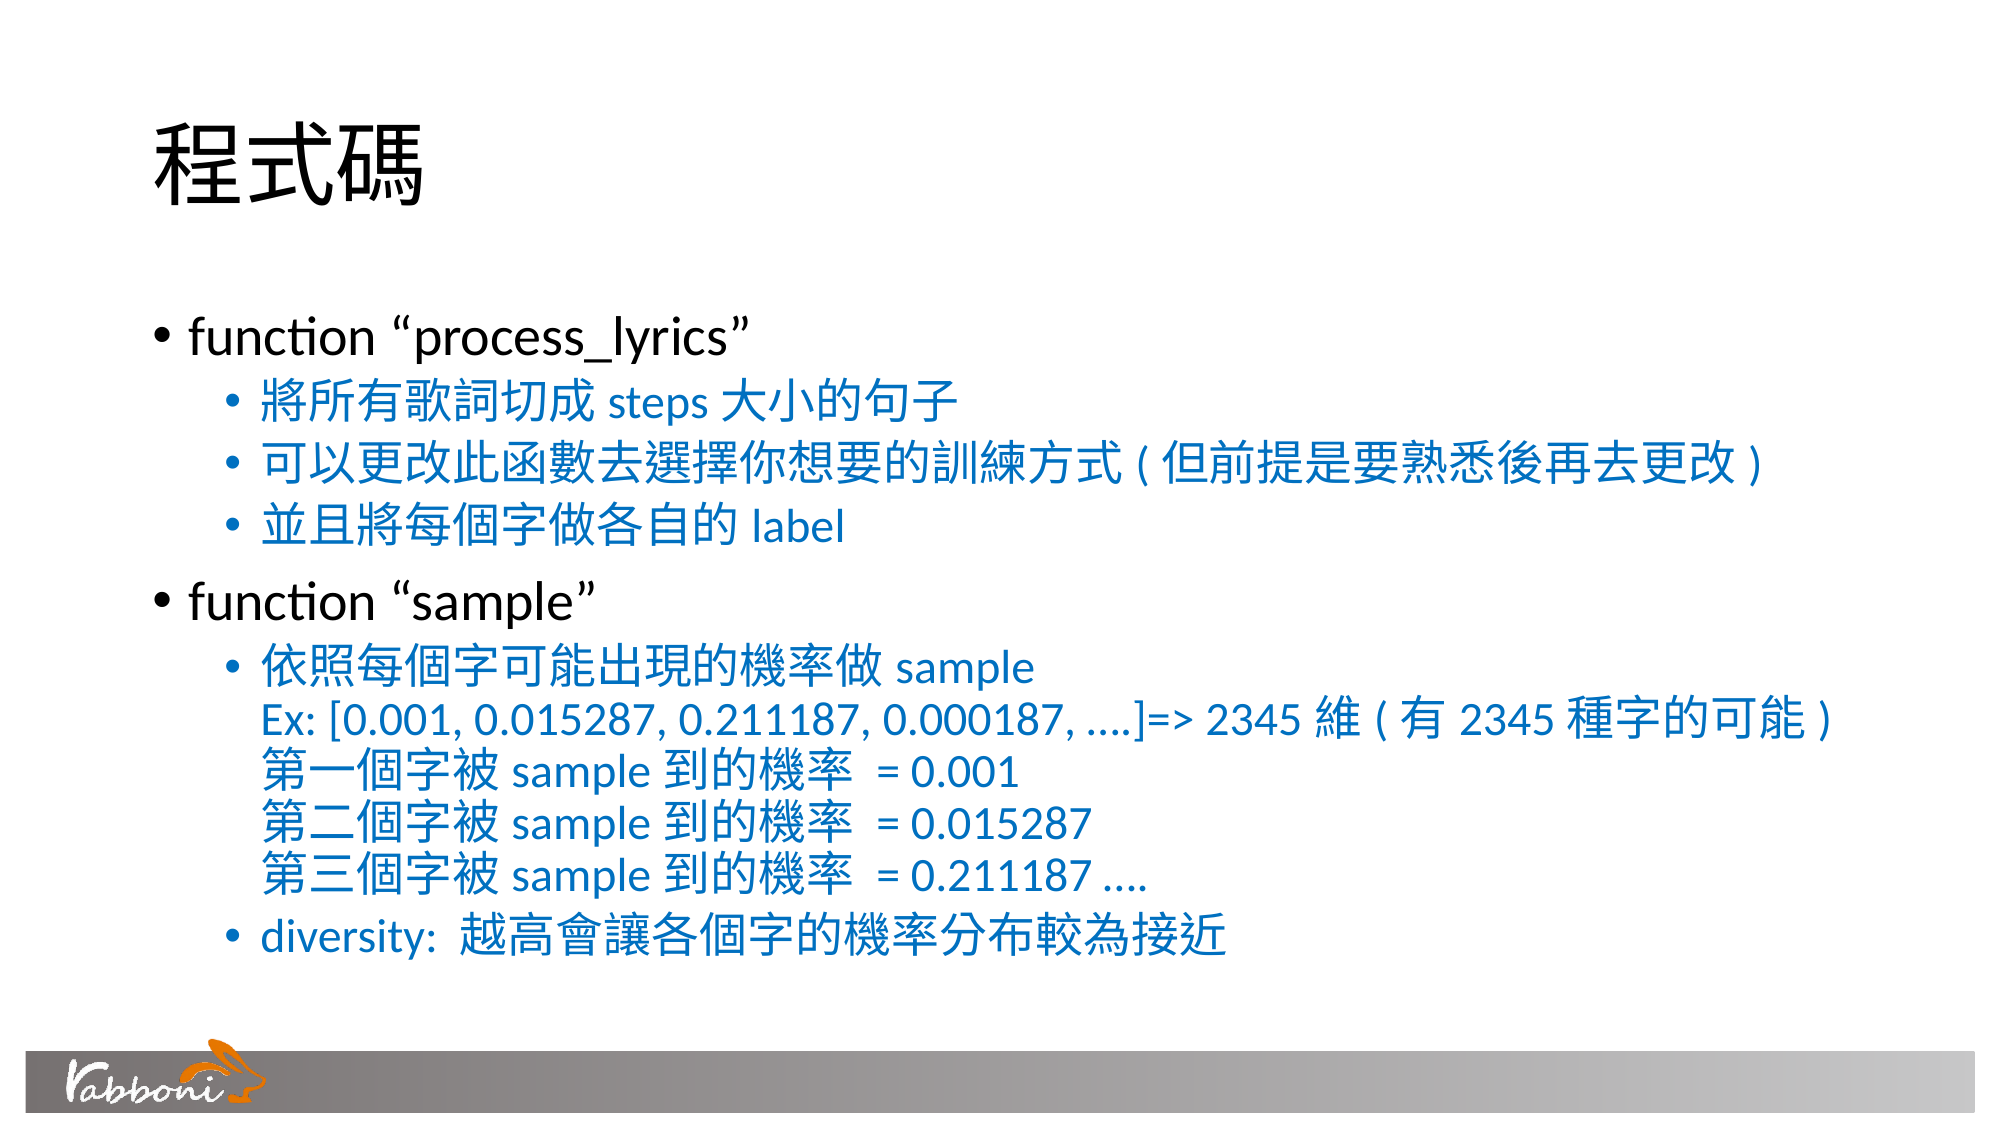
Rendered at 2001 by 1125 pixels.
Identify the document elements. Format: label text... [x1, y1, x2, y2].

picture [66, 1029, 268, 1112]
list function “process_lyrics” 將所有歌詞切成steps大小的句子 可以更改此函數去選擇你想要的訓練方式(但前提是要熟悉後再去更改) 並且將每個字做各自的label function “sample” 依照每個字可能出現的機率做sample Ex: [0.001, 0.015287, 0.211187, 0.000187, ….]=> 2345維(有2345種字的可能) 第一個字被sample到的機率 = 0.001 第二個字被sample到的機率 = 0.015287 第三個字被sample到的機率 = 0.211187 …. diversity: 越高會讓各個字的機率分布較為接近 [137, 299, 1863, 1014]
title 程式碼 [137, 59, 1863, 278]
